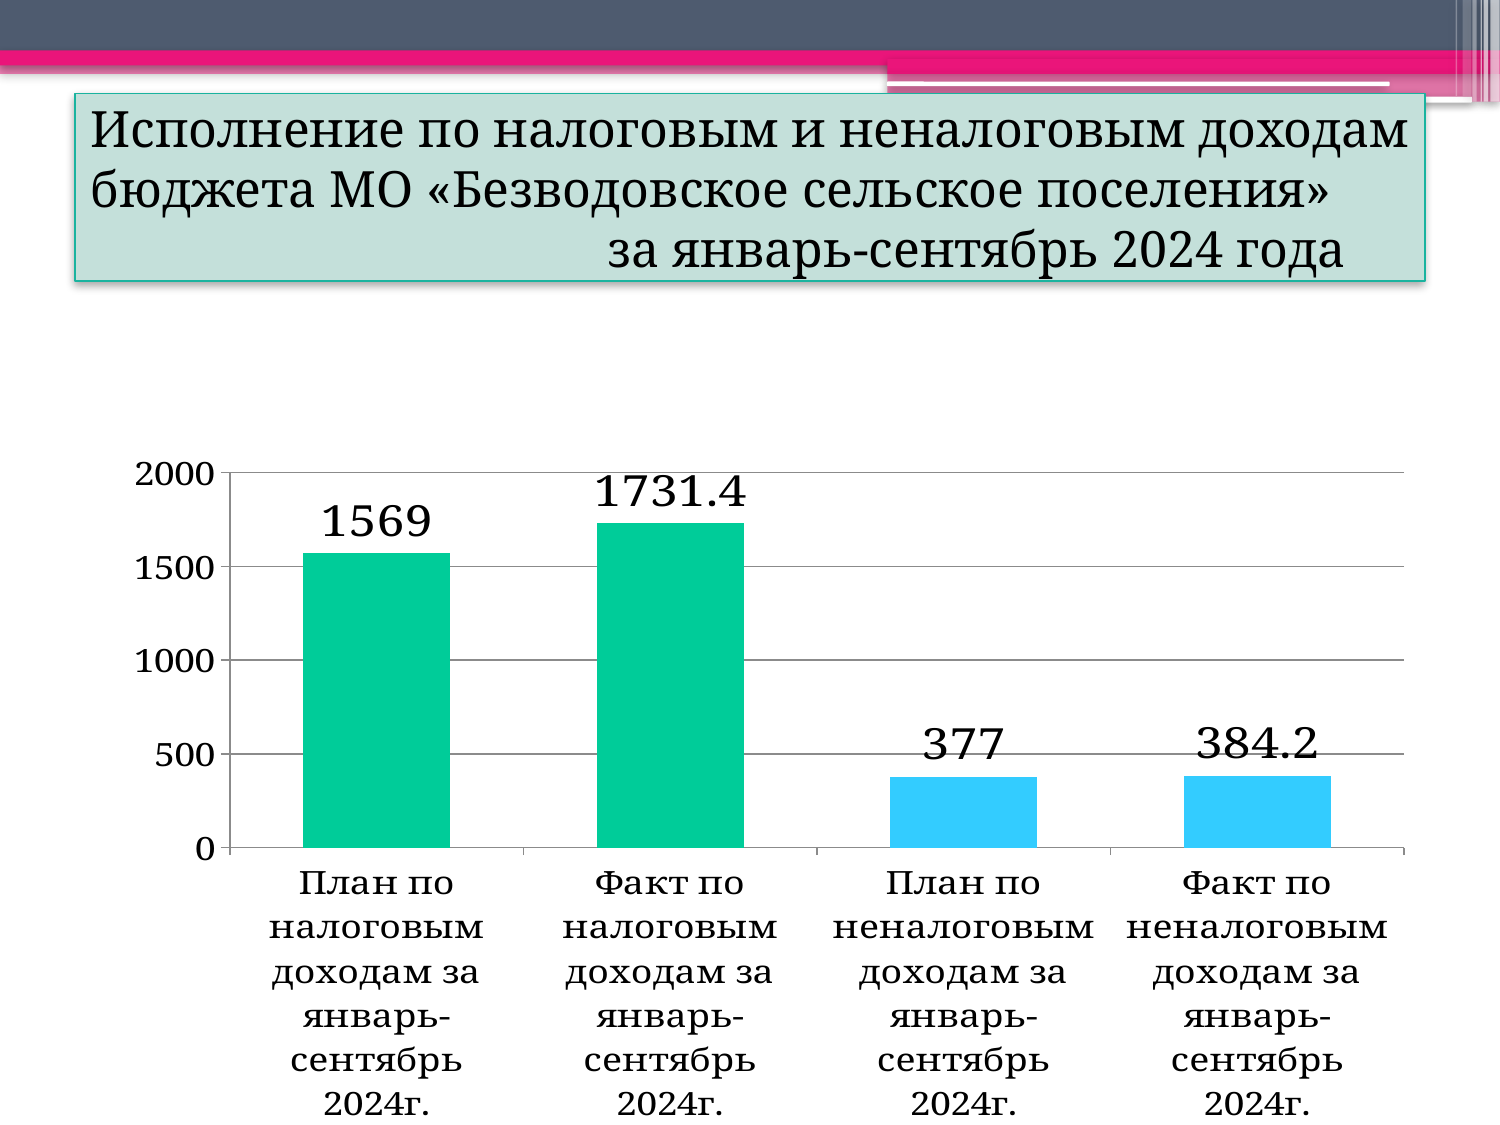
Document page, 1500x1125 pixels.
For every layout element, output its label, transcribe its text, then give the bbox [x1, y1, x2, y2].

title Исполнение по налоговым и неналоговым доходам бюджета МО «Безводовское сельское поселения» за январь-сентябрь 2024 года [74, 93, 1426, 282]
chart [74, 362, 1426, 1125]
